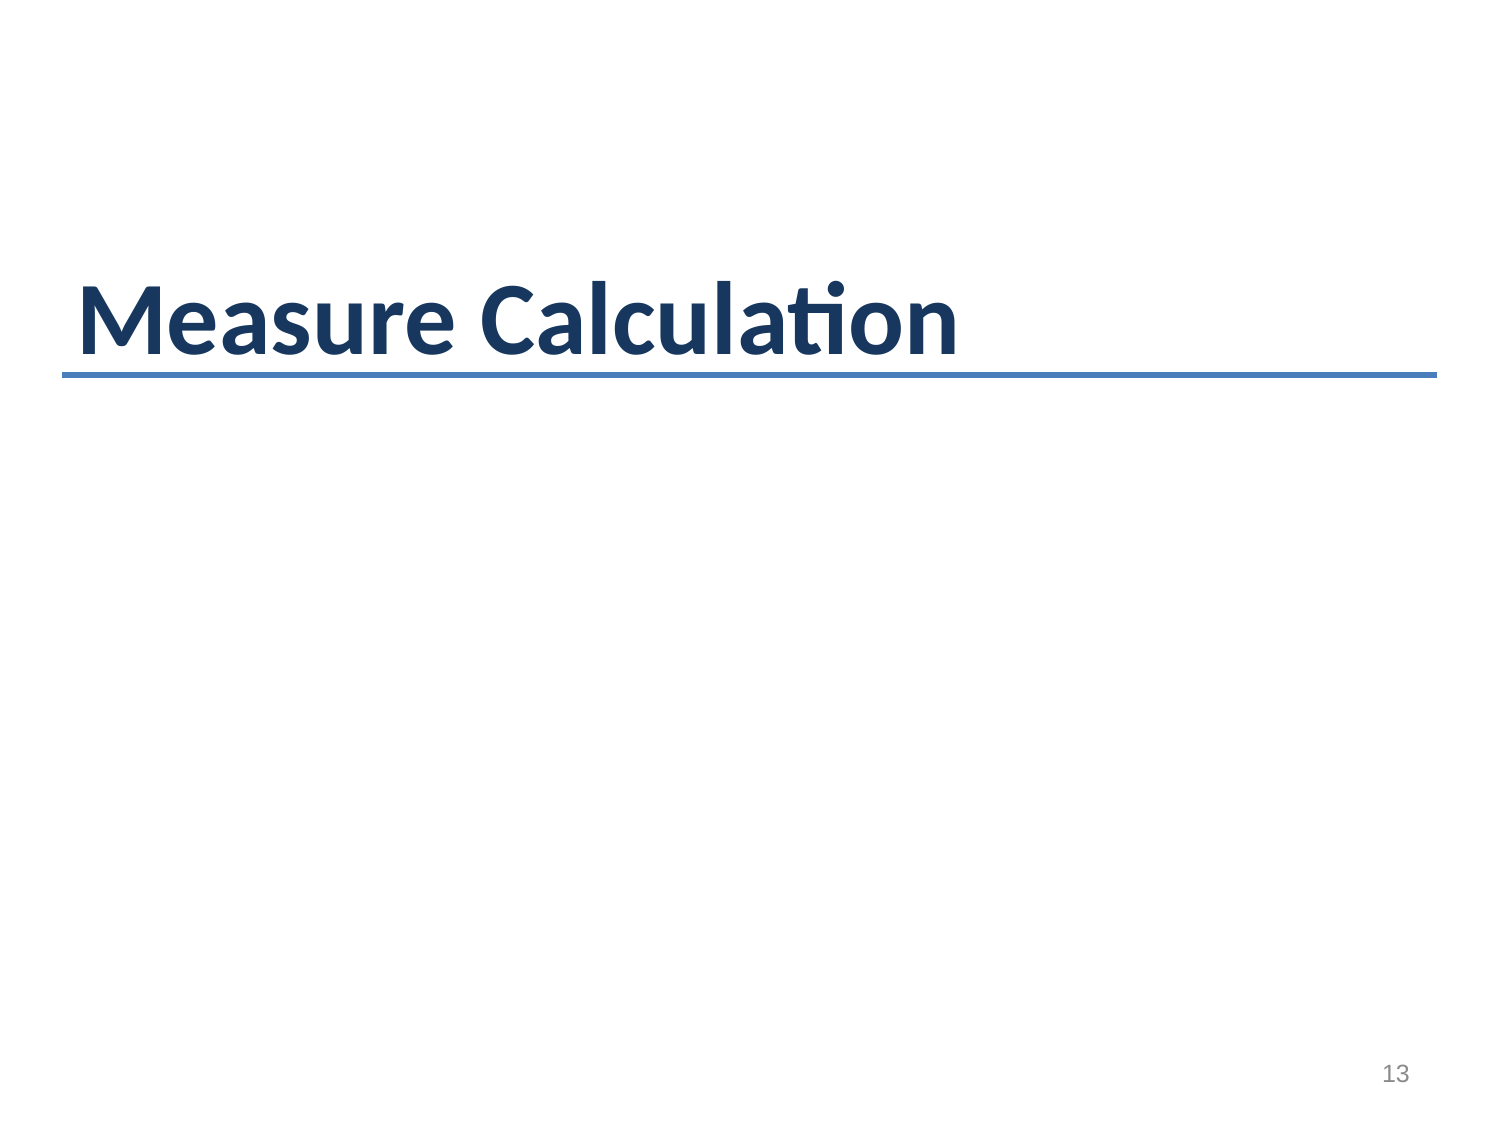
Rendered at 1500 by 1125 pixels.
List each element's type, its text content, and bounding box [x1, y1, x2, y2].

slide_number 13 [1074, 1042, 1425, 1103]
title Measure Calculation [37, 200, 1388, 425]
